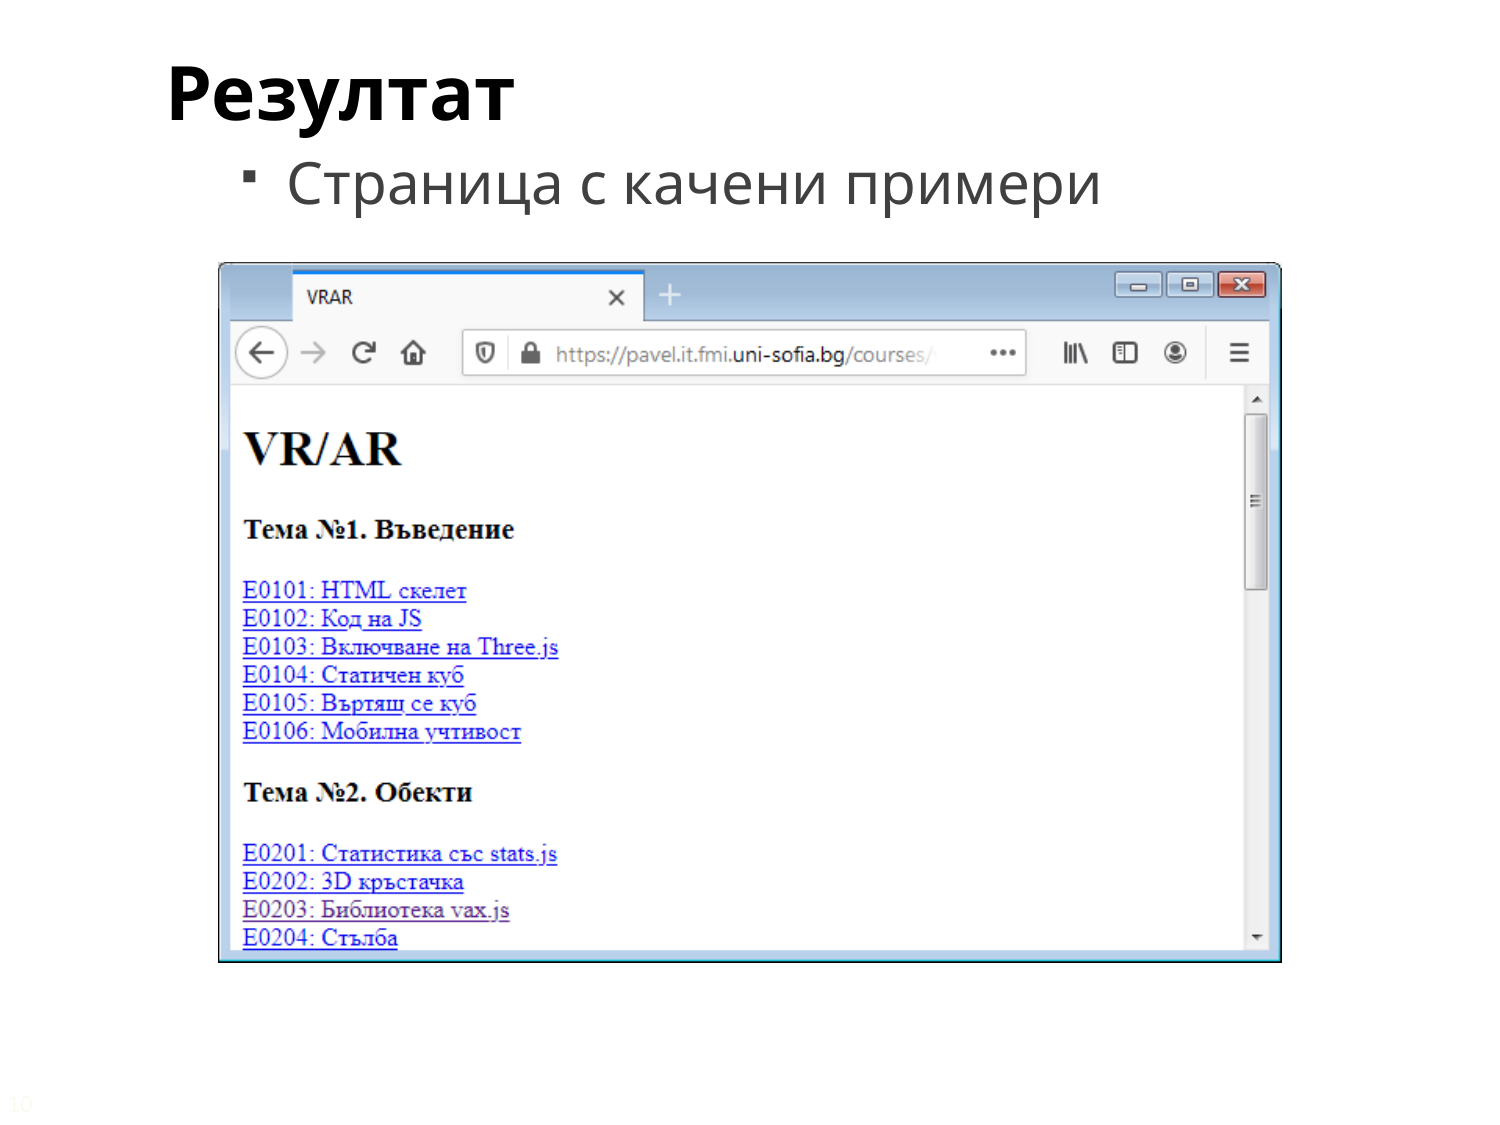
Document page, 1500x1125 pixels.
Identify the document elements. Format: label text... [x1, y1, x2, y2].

picture [218, 262, 1282, 963]
list Резултат Страница с качени примери [150, 37, 1488, 1113]
